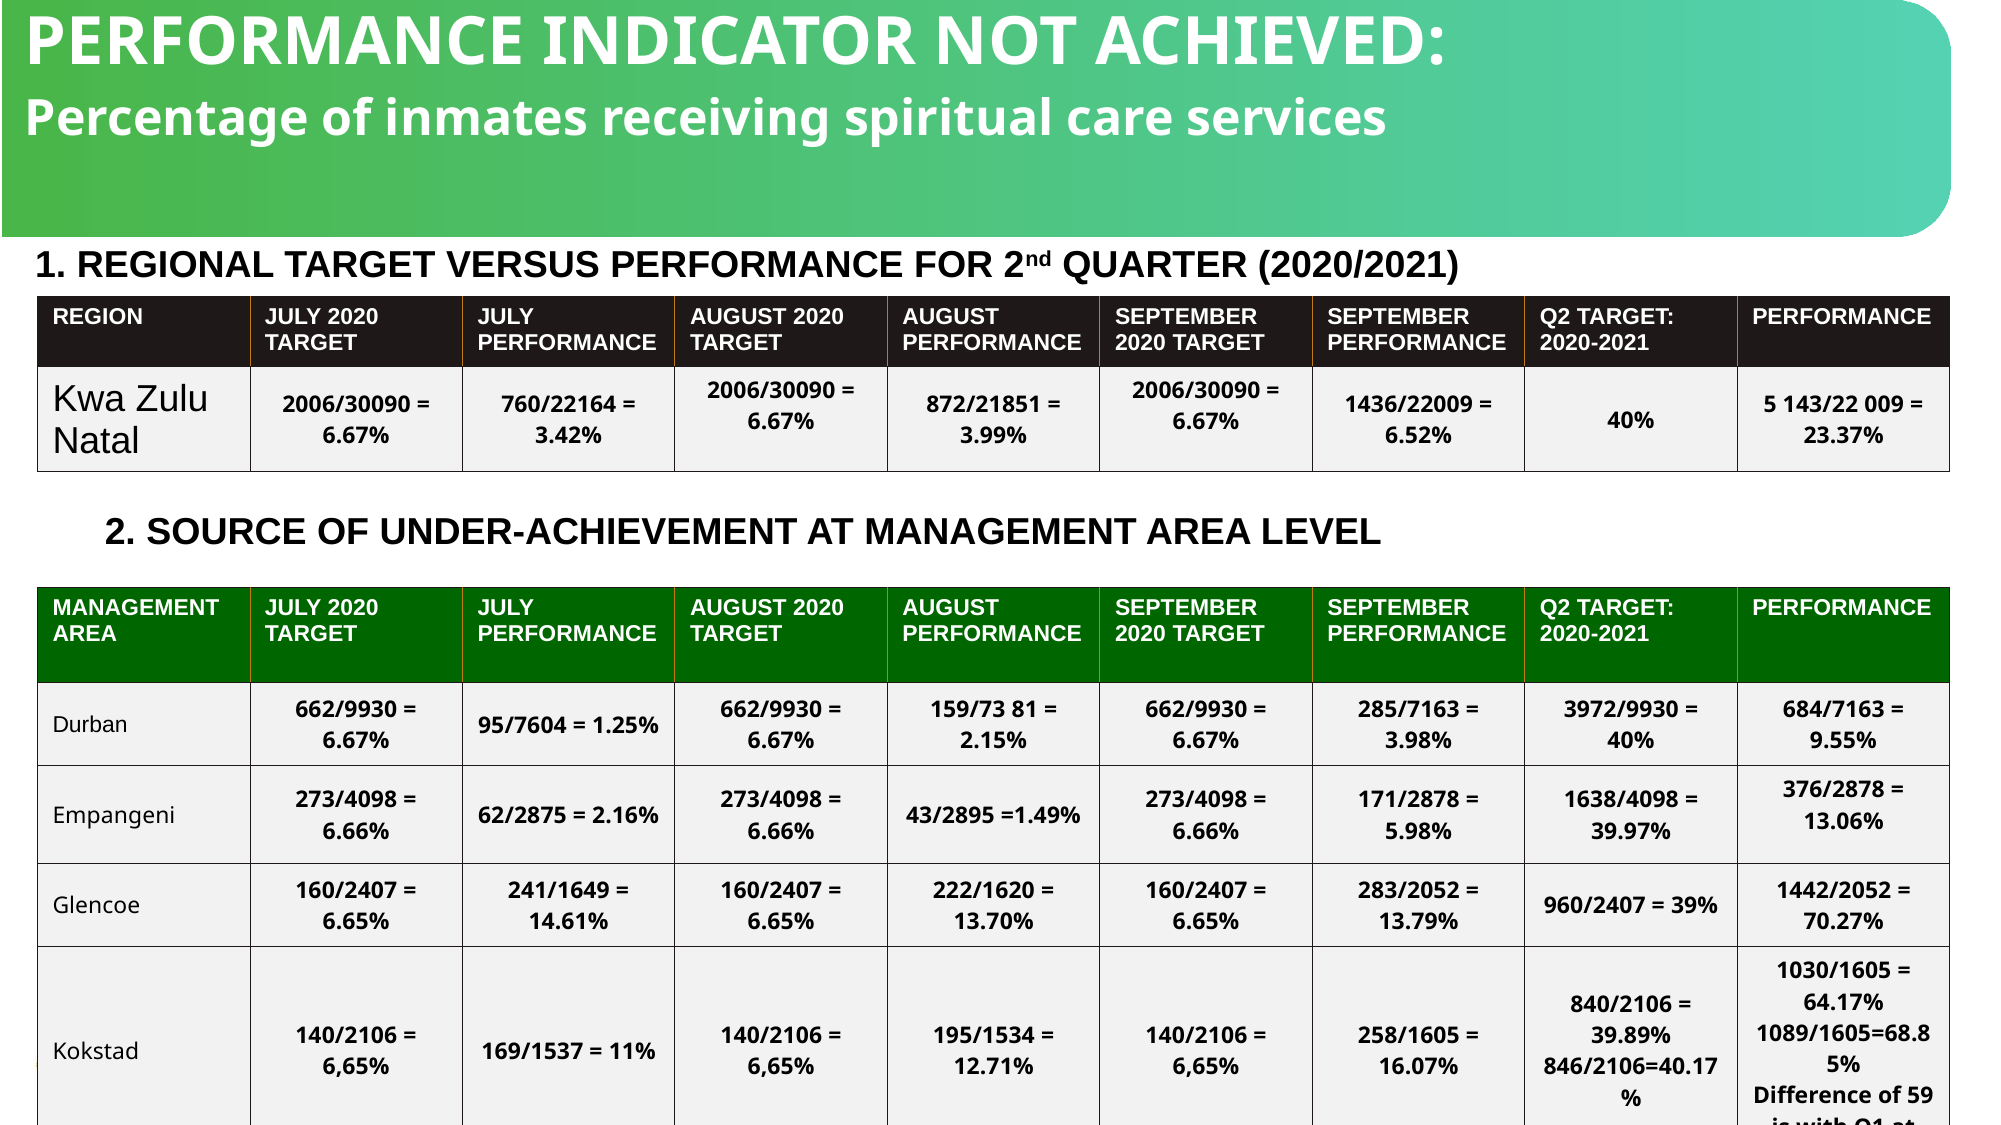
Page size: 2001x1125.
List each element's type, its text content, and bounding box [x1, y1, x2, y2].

table_cell 662/9930 = 6.67% [1100, 683, 1312, 765]
text_box 2. SOURCE OF UNDER-ACHIEVEMENT AT MANAGEMENT AREA LEVEL [37, 499, 1500, 560]
picture [33, 1049, 37, 1123]
table_header REGION [38, 297, 250, 366]
table_cell 273/4098 = 6.66% [251, 766, 462, 863]
table_cell 273/4098 = 6.66% [675, 766, 887, 863]
table_cell 285/7163 = 3.98% [1313, 683, 1524, 765]
table_cell 1030/1605 = 64.17% 1089/1605=68.85% Difference of 59 is with Q1 at Regional office [1738, 947, 1949, 1125]
table_cell 760/22164 = 3.42% [463, 367, 674, 471]
table_cell 5 143/22 009 = 23.37% [1738, 367, 1949, 471]
table_cell Kwa Zulu Natal [38, 367, 250, 471]
table_cell 1442/2052 = 70.27% [1738, 864, 1949, 946]
table_header AUGUST PERFORMANCE [888, 588, 1099, 682]
table_cell 2006/30090 = 6.67% [675, 367, 887, 471]
table_header SEPTEMBER PERFORMANCE [1313, 588, 1524, 682]
table_cell 2006/30090 = 6.67% [251, 367, 462, 471]
text_box PERFORMANCE INDICATOR NOT ACHIEVED: Percentage of inmates receiving spiritual care services [10, 0, 1808, 86]
table_cell 43/2895 =1.49% [888, 766, 1099, 863]
table_header JULY PERFORMANCE [463, 588, 674, 682]
table_header JULY PERFORMANCE [463, 297, 674, 366]
table_header PERFORMANCE [1738, 297, 1949, 366]
table_cell 140/2106 = 6,65% [251, 947, 462, 1125]
table_cell 62/2875 = 2.16% [463, 766, 674, 863]
table_cell 222/1620 = 13.70% [888, 864, 1099, 946]
table_cell 160/2407 = 6.65% [675, 864, 887, 946]
table_cell 1638/4098 = 39.97% [1525, 766, 1737, 863]
table_header Q2 TARGET: 2020-2021 [1525, 588, 1737, 682]
text_box 1. REGIONAL TARGET VERSUS PERFORMANCE FOR 2nd QUARTER (2020/2021) [20, 232, 1486, 293]
table_cell 662/9930 = 6.67% [675, 683, 887, 765]
table_header JULY 2020 TARGET [251, 297, 462, 366]
table_cell 872/21851 = 3.99% [888, 367, 1099, 471]
table_header SEPTEMBER 2020 TARGET [1100, 297, 1312, 366]
table_cell Durban [38, 683, 250, 765]
table_cell 2006/30090 = 6.67% [1100, 367, 1312, 471]
table_cell 258/1605 = 16.07% [1313, 947, 1524, 1125]
table_header MANAGEMENT AREA [38, 588, 250, 682]
table_cell 273/4098 = 6.66% [1100, 766, 1312, 863]
table_cell 960/2407 = 39% [1525, 864, 1737, 946]
table_cell 140/2106 = 6,65% [1100, 947, 1312, 1125]
table_cell 840/2106 = 39.89% 846/2106=40.17% [1525, 947, 1737, 1125]
table_header AUGUST 2020 TARGET [675, 588, 887, 682]
table_header SEPTEMBER 2020 TARGET [1100, 588, 1312, 682]
table_cell 140/2106 = 6,65% [675, 947, 887, 1125]
table_cell 40% [1525, 367, 1737, 471]
table_cell Empangeni [38, 766, 250, 863]
table_cell 3972/9930 = 40% [1525, 683, 1737, 765]
table_header PERFORMANCE [1738, 588, 1949, 682]
table_cell Kokstad [38, 947, 250, 1125]
table_cell 95/7604 = 1.25% [463, 683, 674, 765]
table_header SEPTEMBER PERFORMANCE [1313, 297, 1524, 366]
table_cell 171/2878 = 5.98% [1313, 766, 1524, 863]
table_cell 195/1534 = 12.71% [888, 947, 1099, 1125]
table_header JULY 2020 TARGET [251, 588, 462, 682]
table_header AUGUST PERFORMANCE [888, 297, 1099, 366]
table_cell 241/1649 = 14.61% [463, 864, 674, 946]
table_cell 159/73 81 = 2.15% [888, 683, 1099, 765]
table_cell 684/7163 = 9.55% [1738, 683, 1949, 765]
table_cell 160/2407 = 6.65% [251, 864, 462, 946]
table_cell 1436/22009 = 6.52% [1313, 367, 1524, 471]
table_cell 662/9930 = 6.67% [251, 683, 462, 765]
table_cell 283/2052 = 13.79% [1313, 864, 1524, 946]
table_cell 160/2407 = 6.65% [1100, 864, 1312, 946]
table_cell 376/2878 = 13.06% [1738, 766, 1949, 863]
table_header AUGUST 2020 TARGET [675, 297, 887, 366]
table_header Q2 TARGET: 2020-2021 [1525, 297, 1737, 366]
table_cell Glencoe [38, 864, 250, 946]
text_box [2, 0, 1951, 237]
table_cell 169/1537 = 11% [463, 947, 674, 1125]
